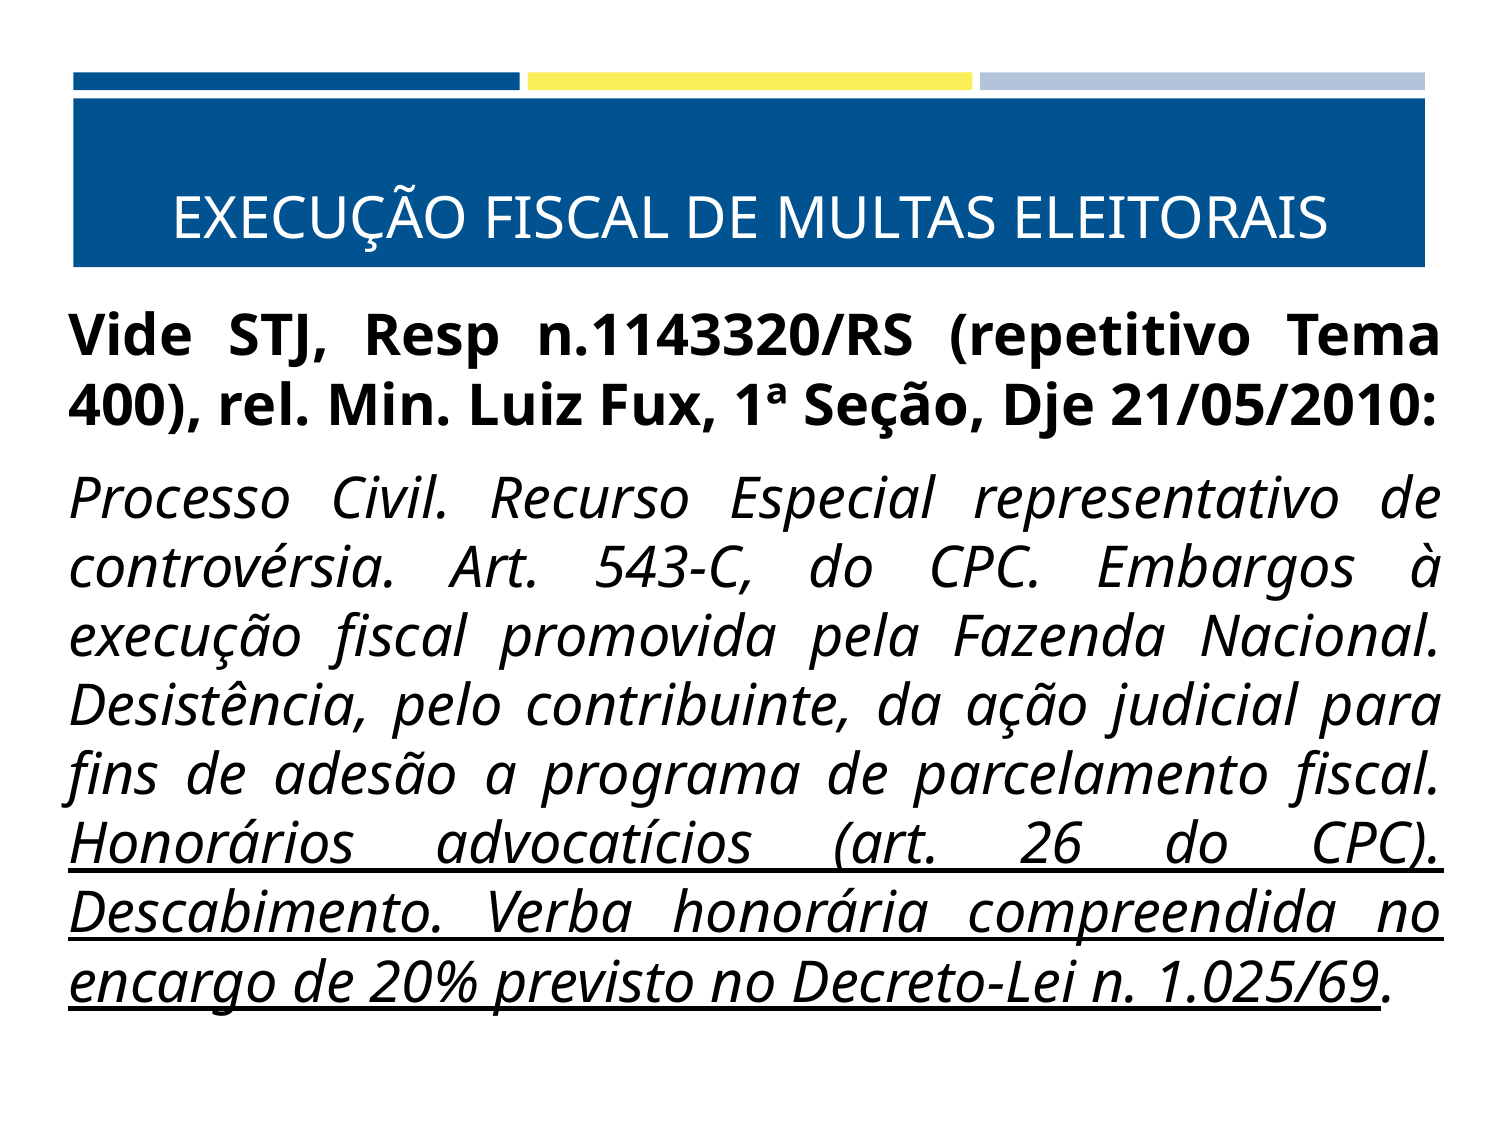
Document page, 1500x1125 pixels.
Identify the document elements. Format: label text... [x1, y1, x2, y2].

list Vide STJ, Resp n.1143320/RS (repetitivo Tema 400), rel. Min. Luiz Fux, 1ª Seção, Dje 21/05/2010: Processo Civil. Recurso Especial representativo de controvérsia. Art. 543-C, do CPC. Embargos à execução fiscal promovida pela Fazenda Nacional. Desistência, pelo contribuinte, da ação judicial para fins de adesão a programa de parcelamento fiscal. Honorários advocatícios (art. 26 do CPC). Descabimento. Verba honorária compreendida no encargo de 20% previsto no Decreto-Lei n. 1.025/69. [53, 290, 1459, 1094]
title EXECUÇÃO FISCAL DE MULTAS ELEITORAIS [95, 112, 1406, 259]
